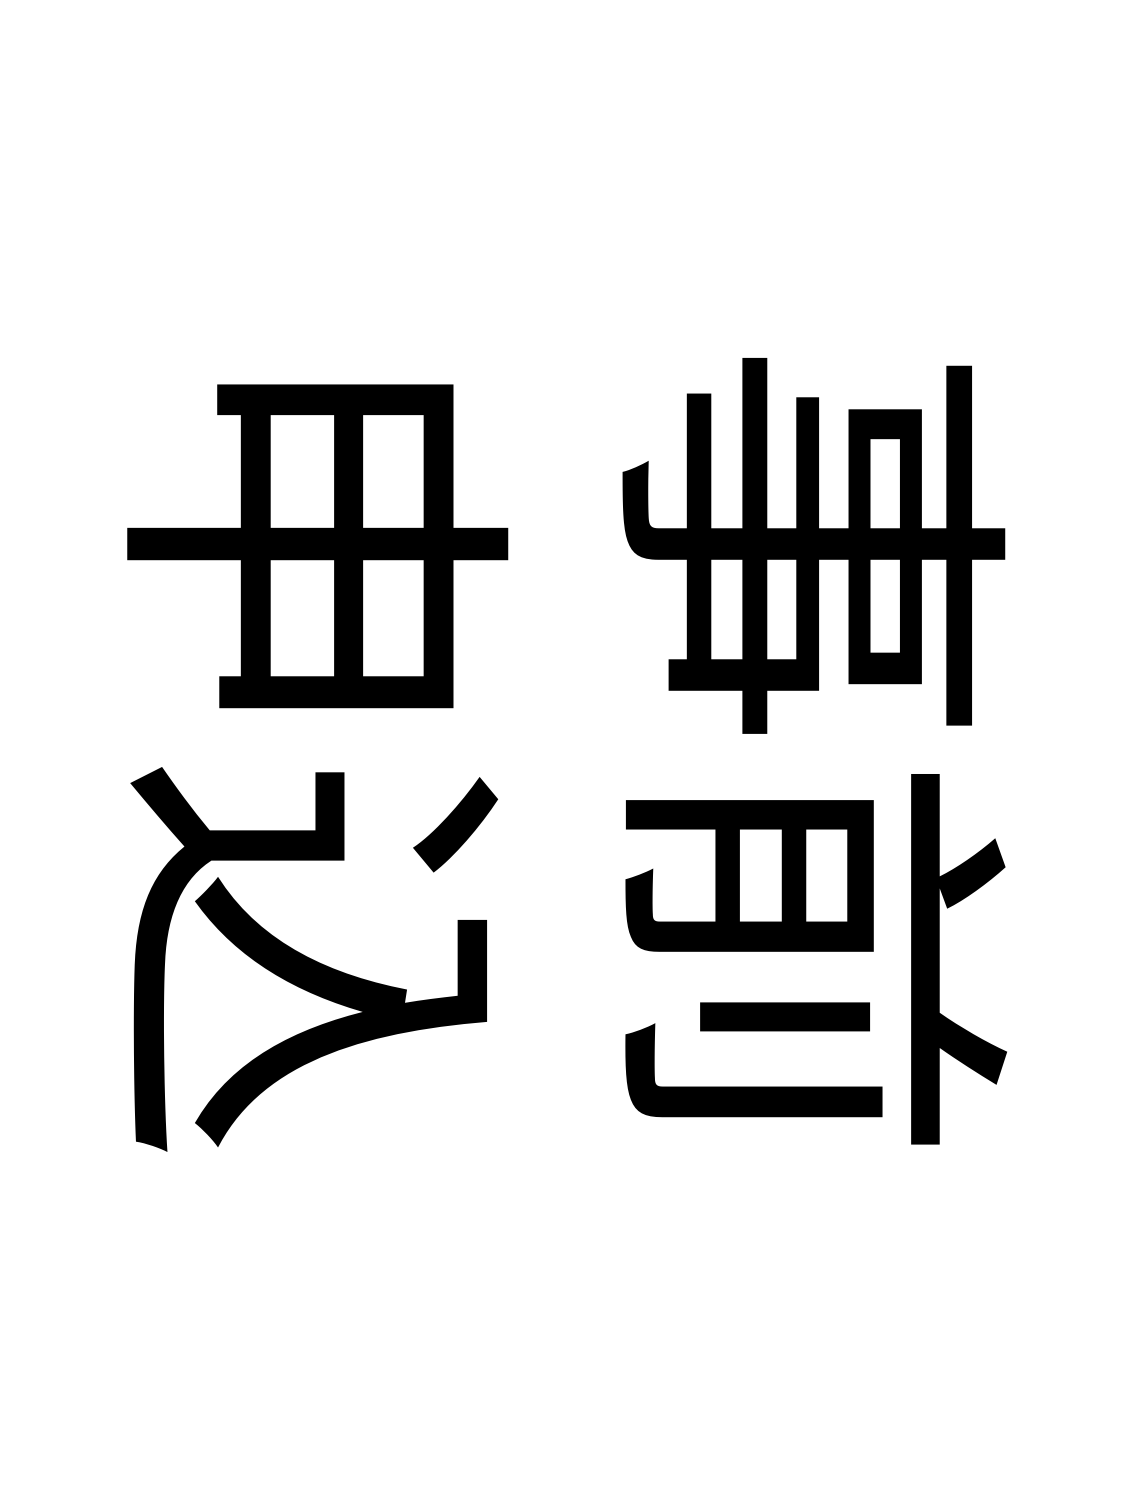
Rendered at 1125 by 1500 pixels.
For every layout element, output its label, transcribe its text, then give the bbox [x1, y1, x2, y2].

text_box 事前 申込 [44, 323, 1080, 1177]
